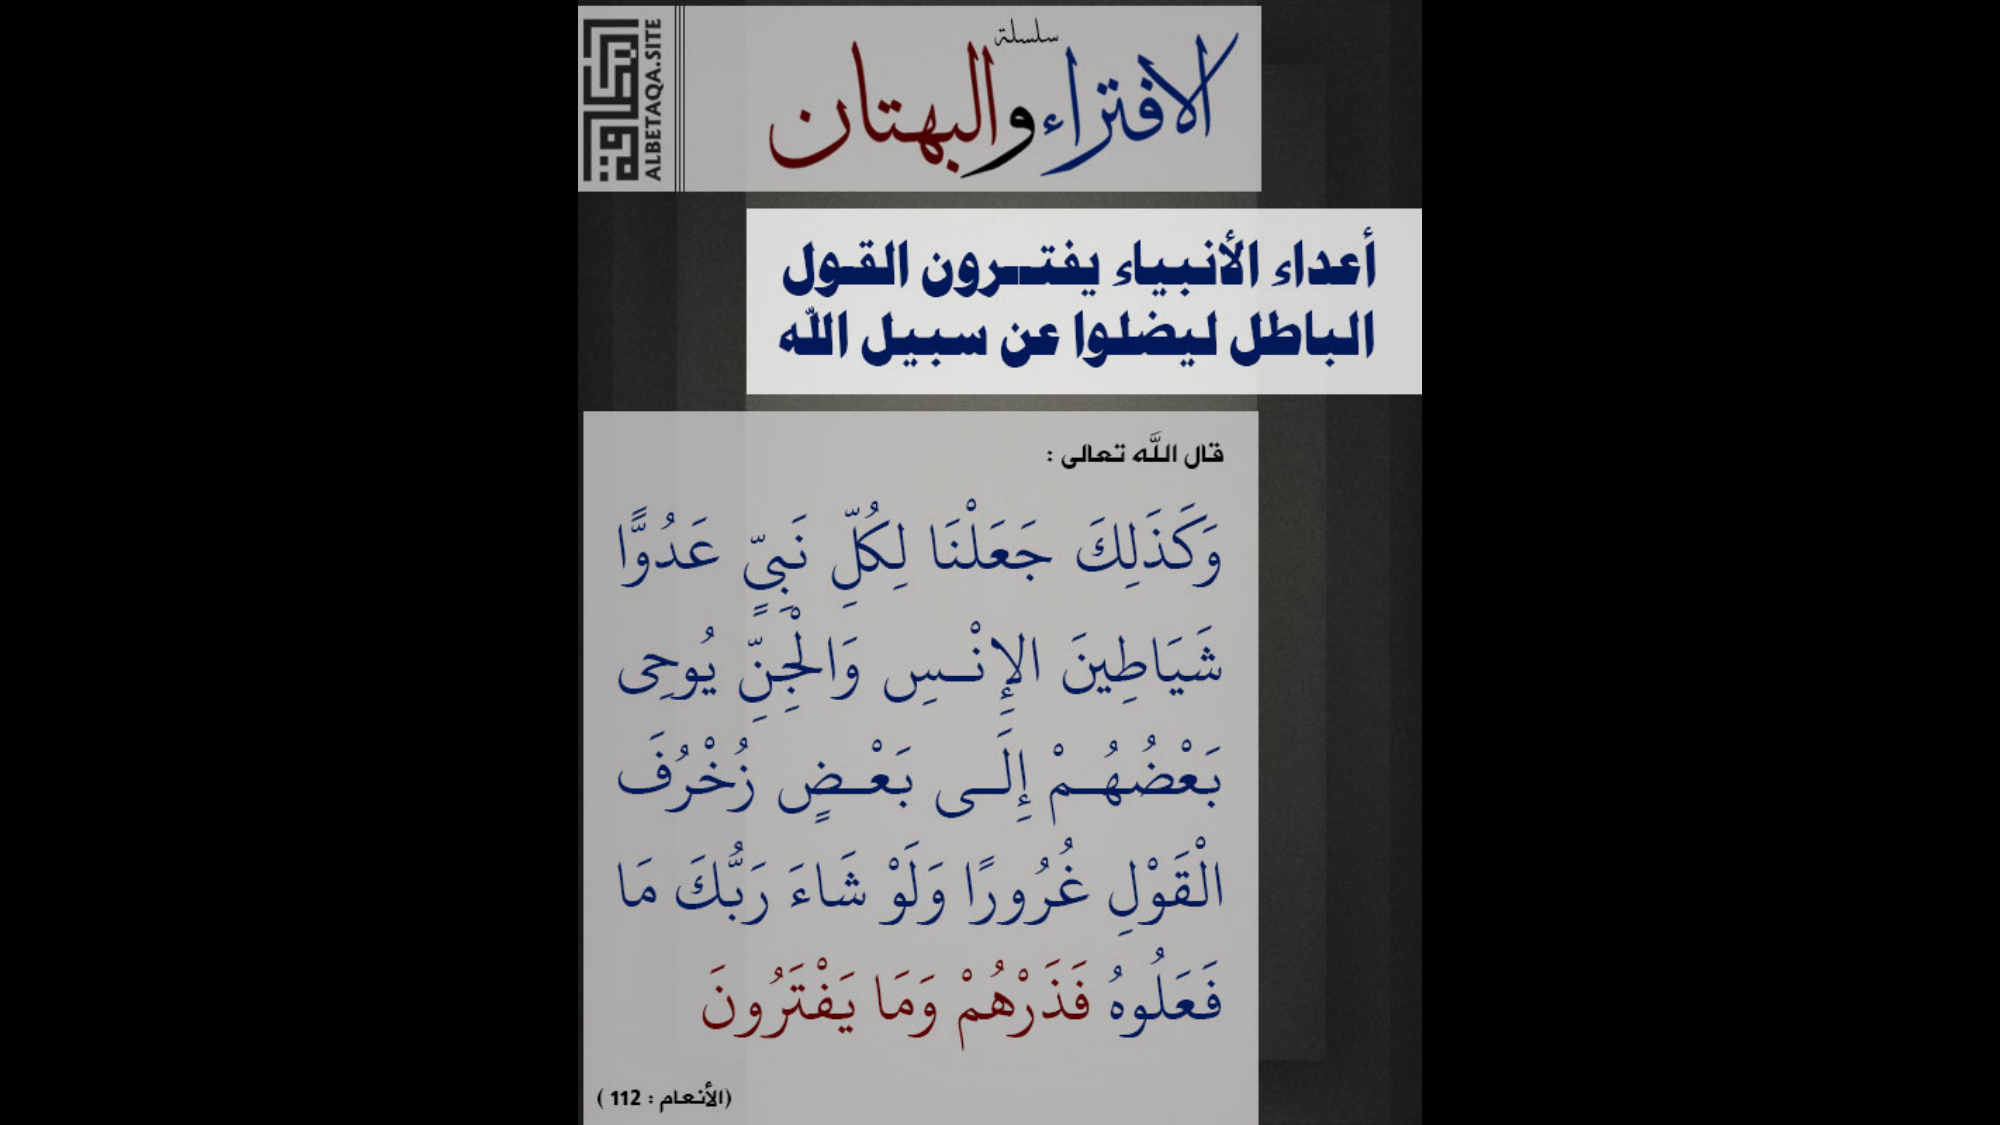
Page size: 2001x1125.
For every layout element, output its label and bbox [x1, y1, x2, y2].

picture [578, 0, 1422, 1125]
